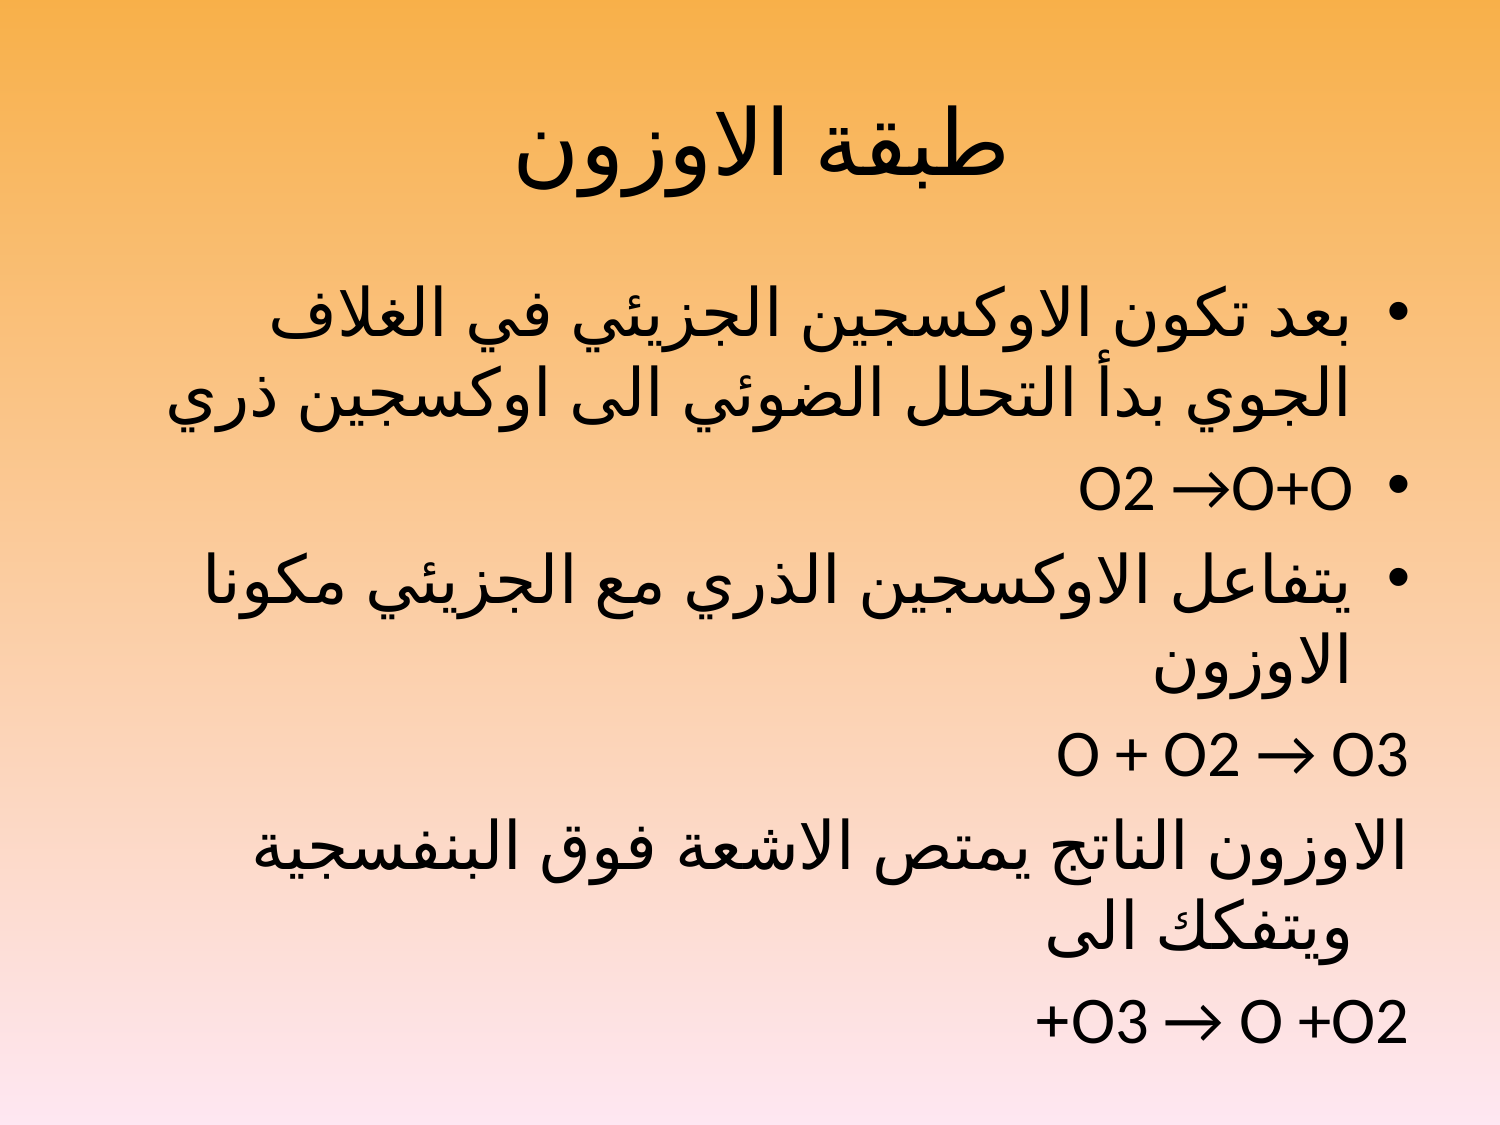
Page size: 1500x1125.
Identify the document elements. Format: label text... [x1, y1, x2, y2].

list بعد تكون الاوكسجين الجزيئي في الغلاف الجوي بدأ التحلل الضوئي الى اوكسجين ذري O2 →O+O يتفاعل الاوكسجين الذري مع الجزيئي مكونا الاوزون O + O2 → O3 الاوزون الناتج يمتص الاشعة فوق البنفسجية ويتفكك الى O3 → O +O2+ [75, 262, 1425, 1005]
title طبقة الاوزون [75, 45, 1425, 233]
